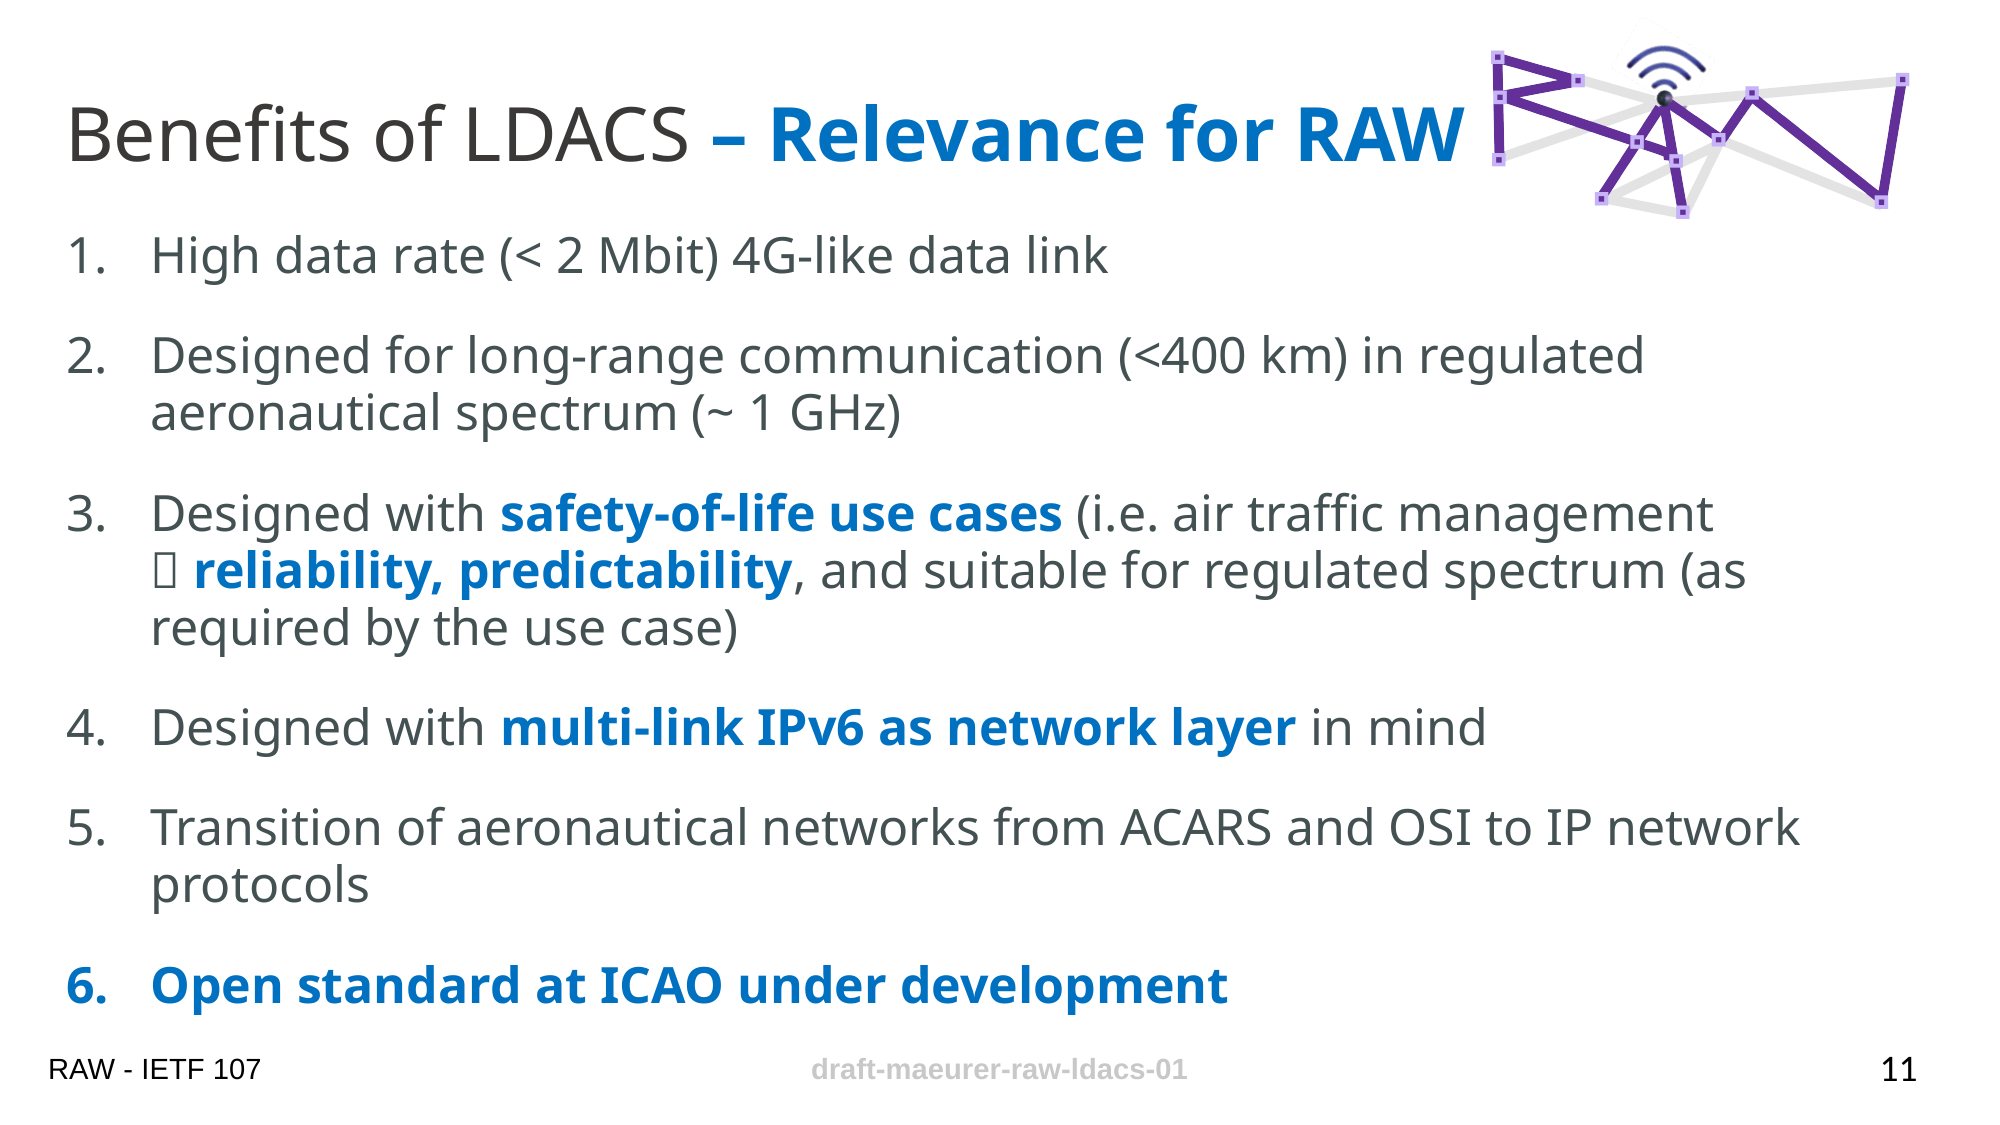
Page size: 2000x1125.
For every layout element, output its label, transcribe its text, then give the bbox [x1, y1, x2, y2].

footer draft-maeurer-raw-ldacs-01 [662, 1038, 1338, 1099]
title Benefits of LDACS – Relevance for RAW [50, 70, 1927, 209]
picture [1464, 0, 1956, 239]
slide_number 11 [1482, 1036, 1933, 1097]
list High data rate (< 2 Mbit) 4G-like data link Designed for long-range communication (<400 km) in regulated aeronautical spectrum (~ 1 GHz) Designed with safety-of-life use cases (i.e. air traffic management  reliability, predictability, and suitable for regulated spectrum (as required by the use case) Designed with multi-link IPv6 as network layer in mind Transition of aeronautical networks from ACARS and OSI to IP network protocols Open standard at ICAO under development [51, 220, 1926, 1035]
